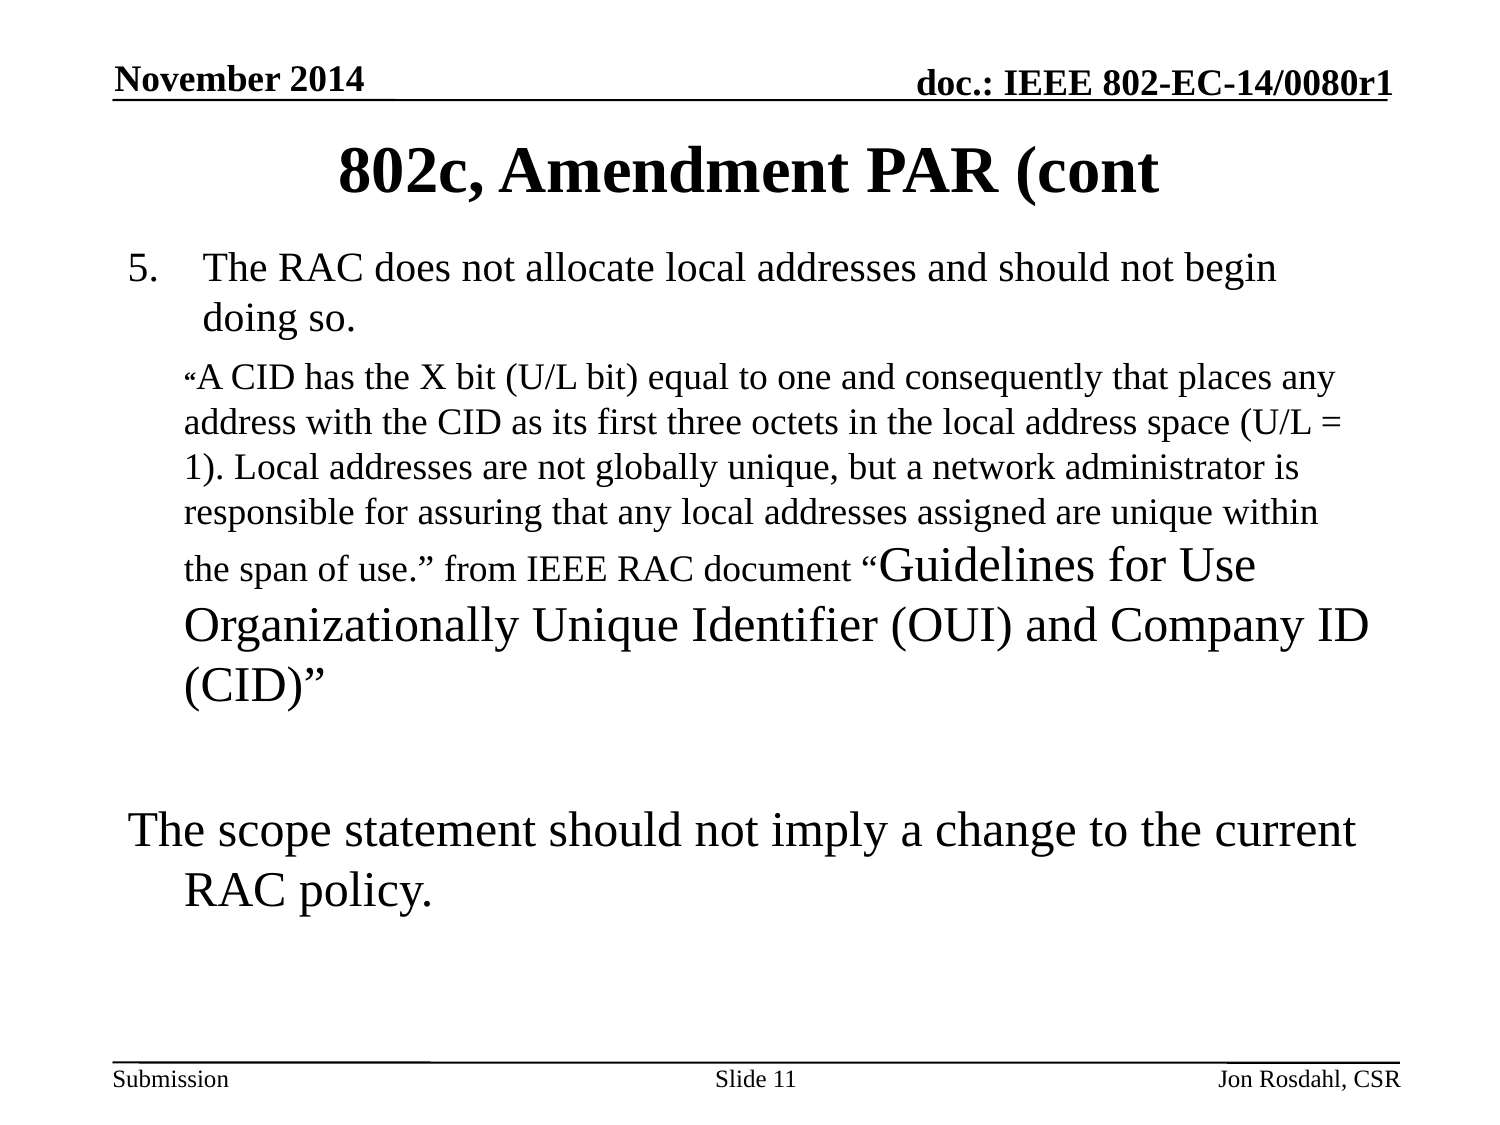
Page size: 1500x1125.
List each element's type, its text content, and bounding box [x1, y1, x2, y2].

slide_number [114, 54, 423, 100]
list The RAC does not allocate local addresses and should not begin doing so. “A CID has the X bit (U/L bit) equal to one and consequently that places any address with the CID as its first three octets in the local address space (U/L = 1). Local addresses are not globally unique, but a network administrator is responsible for assuring that any local addresses assigned are unique within the span of use.” from IEEE RAC document “Guidelines for Use Organizationally Unique Identifier (OUI) and Company ID (CID)” The scope statement should not imply a change to the current RAC policy. [112, 231, 1388, 1000]
slide_number Slide 11 [712, 1061, 800, 1123]
title 802c, Amendment PAR (cont [112, 112, 1388, 221]
footer Jon Rosdahl, CSR [878, 1061, 1402, 1093]
